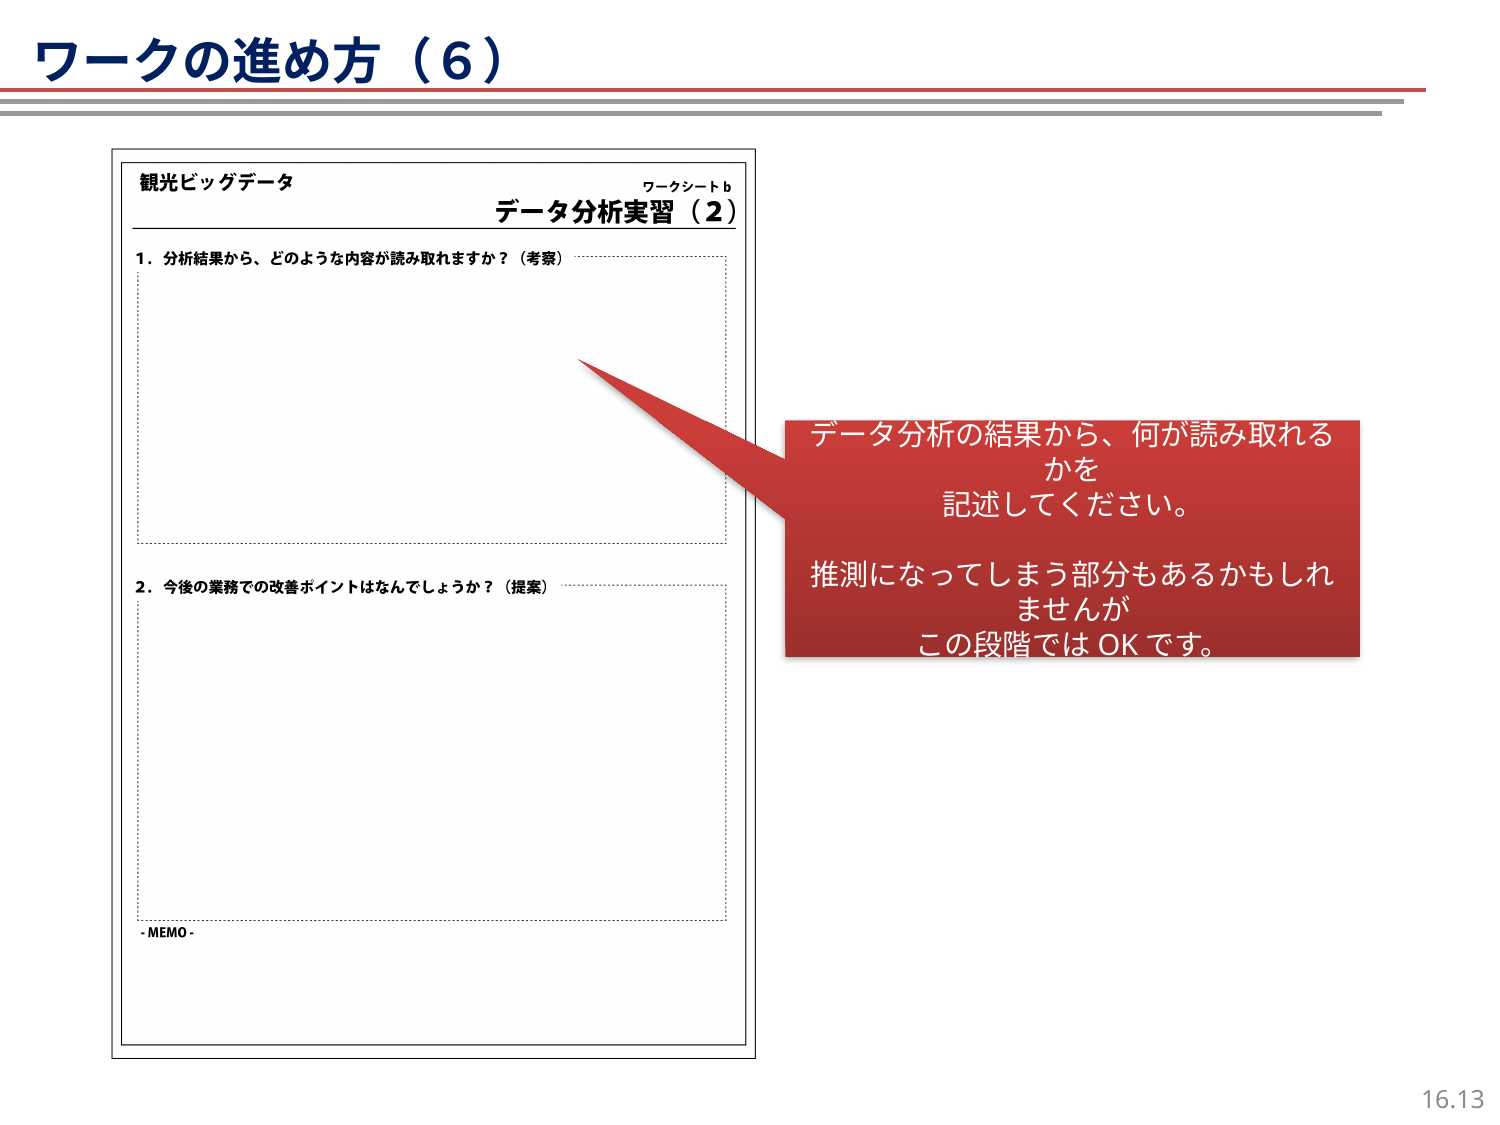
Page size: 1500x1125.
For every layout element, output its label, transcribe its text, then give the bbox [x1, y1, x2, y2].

text_box データ分析の結果から、何が読み取れるかを 記述してください。 推測になってしまう部分もあるかもしれませんが この段階ではOKです。 [760, 420, 1360, 657]
picture [111, 147, 756, 1059]
slide_number 12 [1381, 1065, 1500, 1125]
text_box ワークの進め方（６） [17, 21, 1459, 151]
